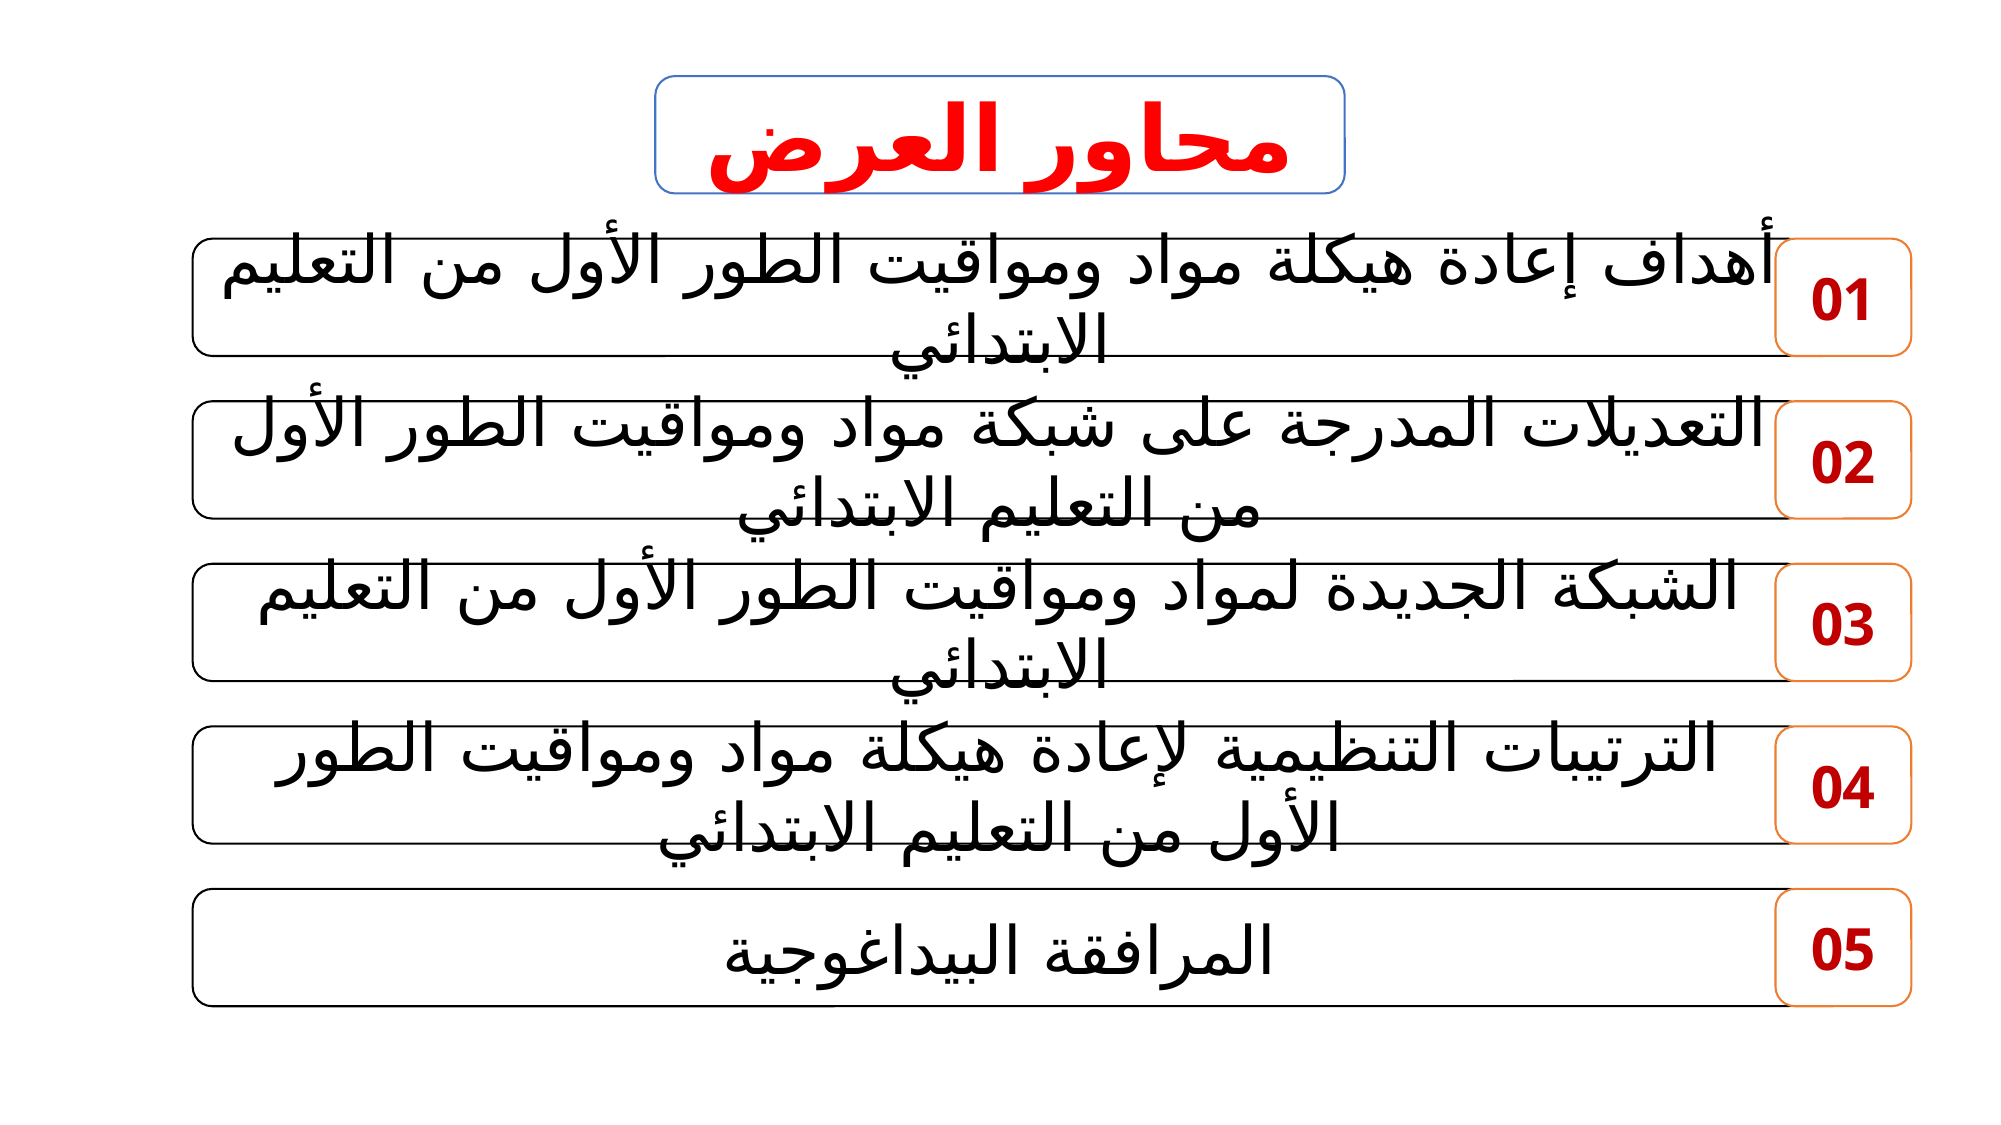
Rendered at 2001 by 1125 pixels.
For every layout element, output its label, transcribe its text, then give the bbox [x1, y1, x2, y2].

text_box الشبكة الجديدة لمواد ومواقيت الطور الأول من التعليم الابتدائي [191, 562, 1791, 683]
text_box أهداف إعادة هيكلة مواد ومواقيت الطور الأول من التعليم الابتدائي [191, 237, 1791, 358]
text_box 02 [1774, 400, 1913, 520]
text_box 05 [1774, 887, 1913, 1008]
text_box محاور العرض [654, 75, 1346, 195]
text_box 04 [1774, 725, 1913, 845]
text_box المرافقة البيداغوجية [191, 887, 1790, 1008]
text_box الترتيبات التنظيمية لإعادة هيكلة مواد ومواقيت الطور الأول من التعليم الابتدائي [191, 725, 1789, 845]
text_box 03 [1774, 562, 1913, 683]
text_box 01 [1774, 237, 1913, 358]
text_box التعديلات المدرجة على شبكة مواد ومواقيت الطور الأول من التعليم الابتدائي [191, 400, 1790, 520]
